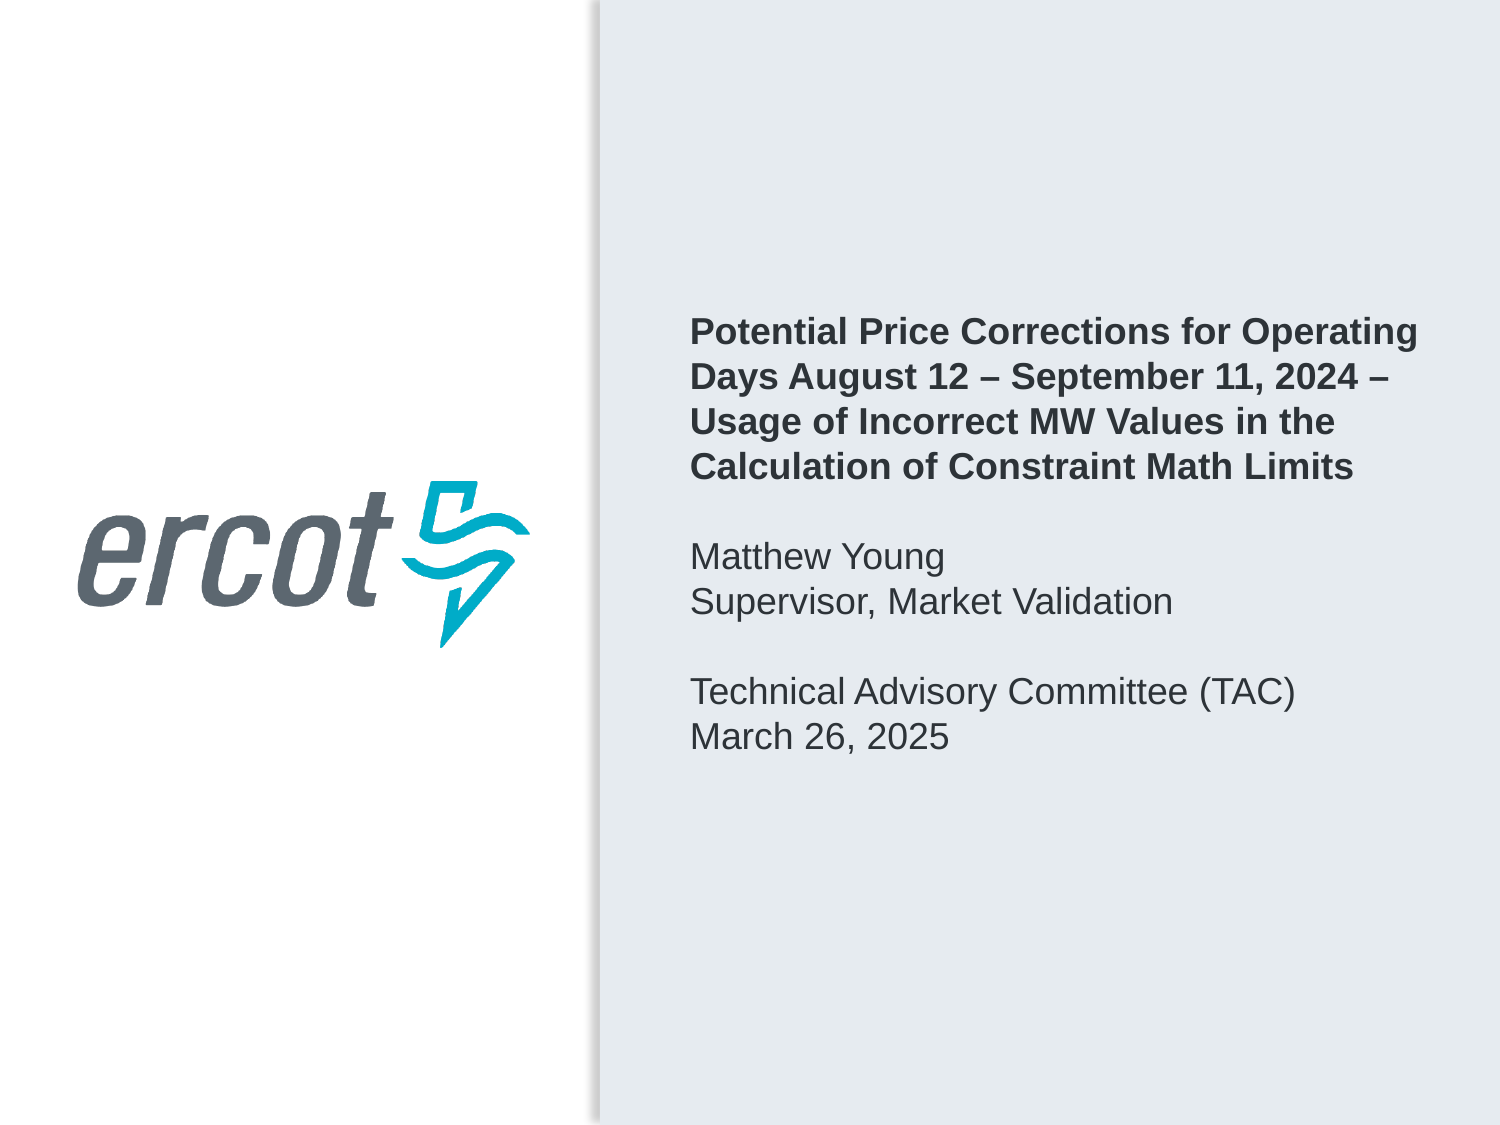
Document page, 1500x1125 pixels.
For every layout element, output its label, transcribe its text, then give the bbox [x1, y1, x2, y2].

picture [68, 471, 538, 654]
text_box Potential Price Corrections for Operating Days August 12 – September 11, 2024 – Usage of Incorrect MW Values in the Calculation of Constraint Math Limits Matthew Young Supervisor, Market Validation Technical Advisory Committee (TAC) March 26, 2025 [675, 299, 1473, 810]
